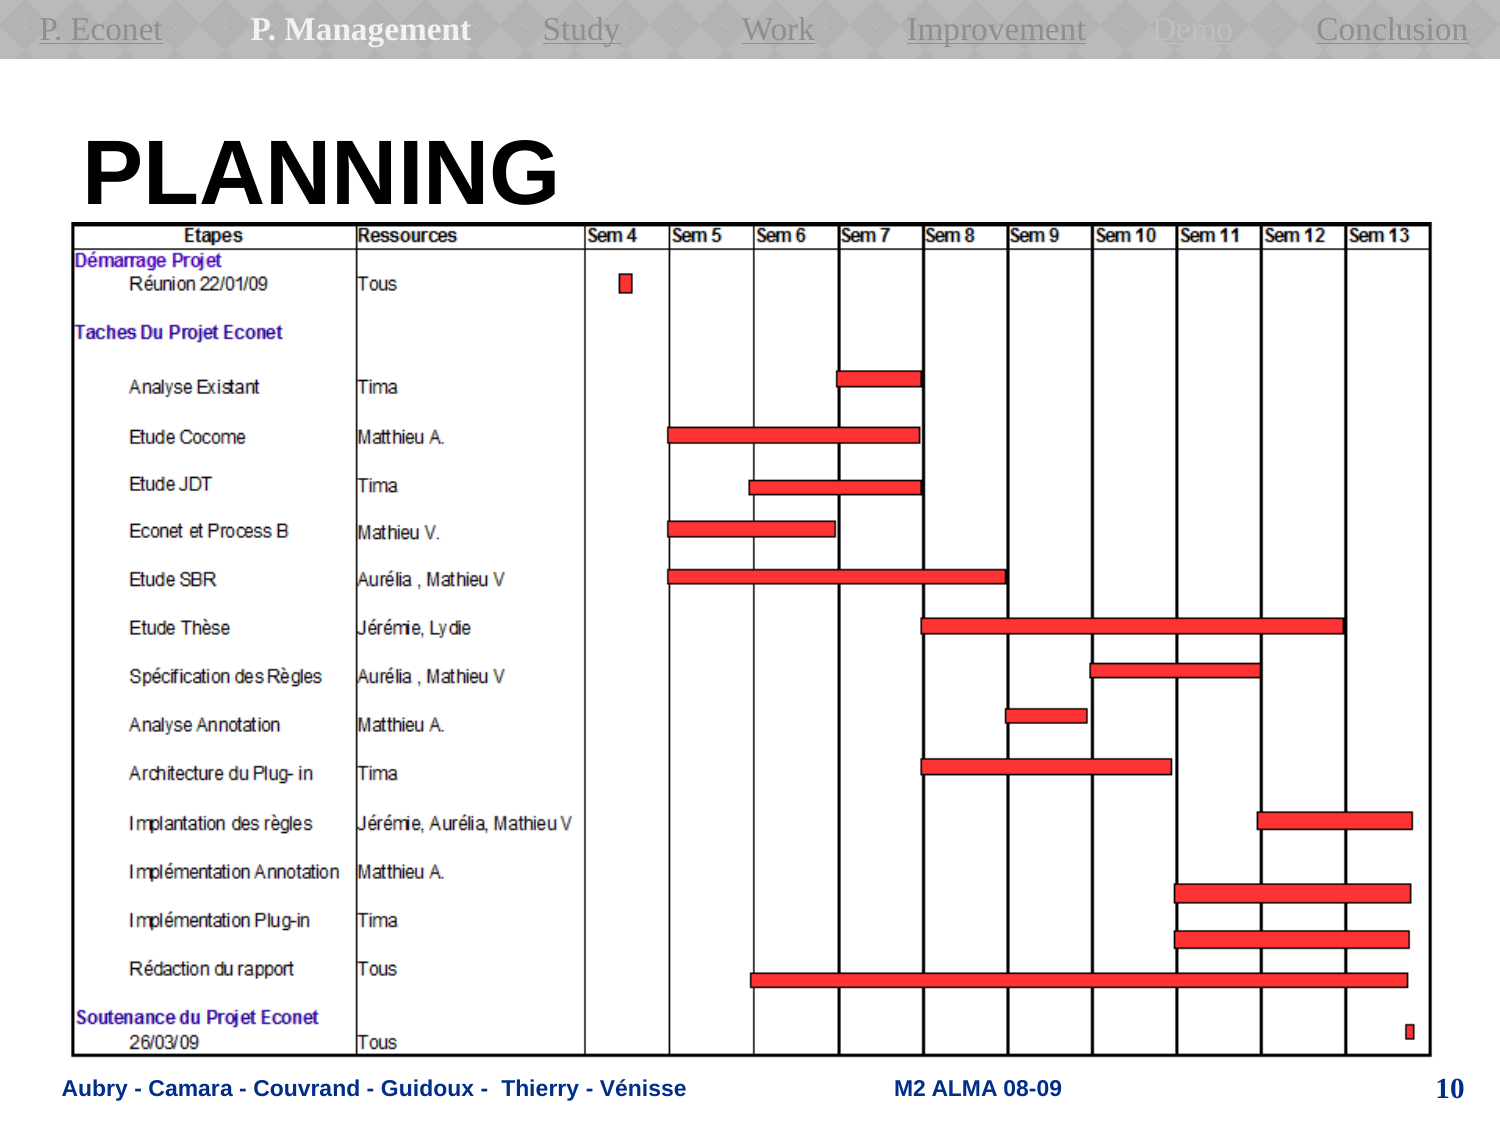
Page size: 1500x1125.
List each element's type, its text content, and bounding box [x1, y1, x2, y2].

footer Aubry - Camara - Couvrand - Guidoux - Thierry - Vénisse M2 ALMA 08-09 [46, 1066, 1231, 1102]
title Planning [75, 105, 1263, 220]
picture [69, 222, 1443, 1066]
slide_number 10 [1368, 1066, 1465, 1104]
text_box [22, 0, 1486, 56]
